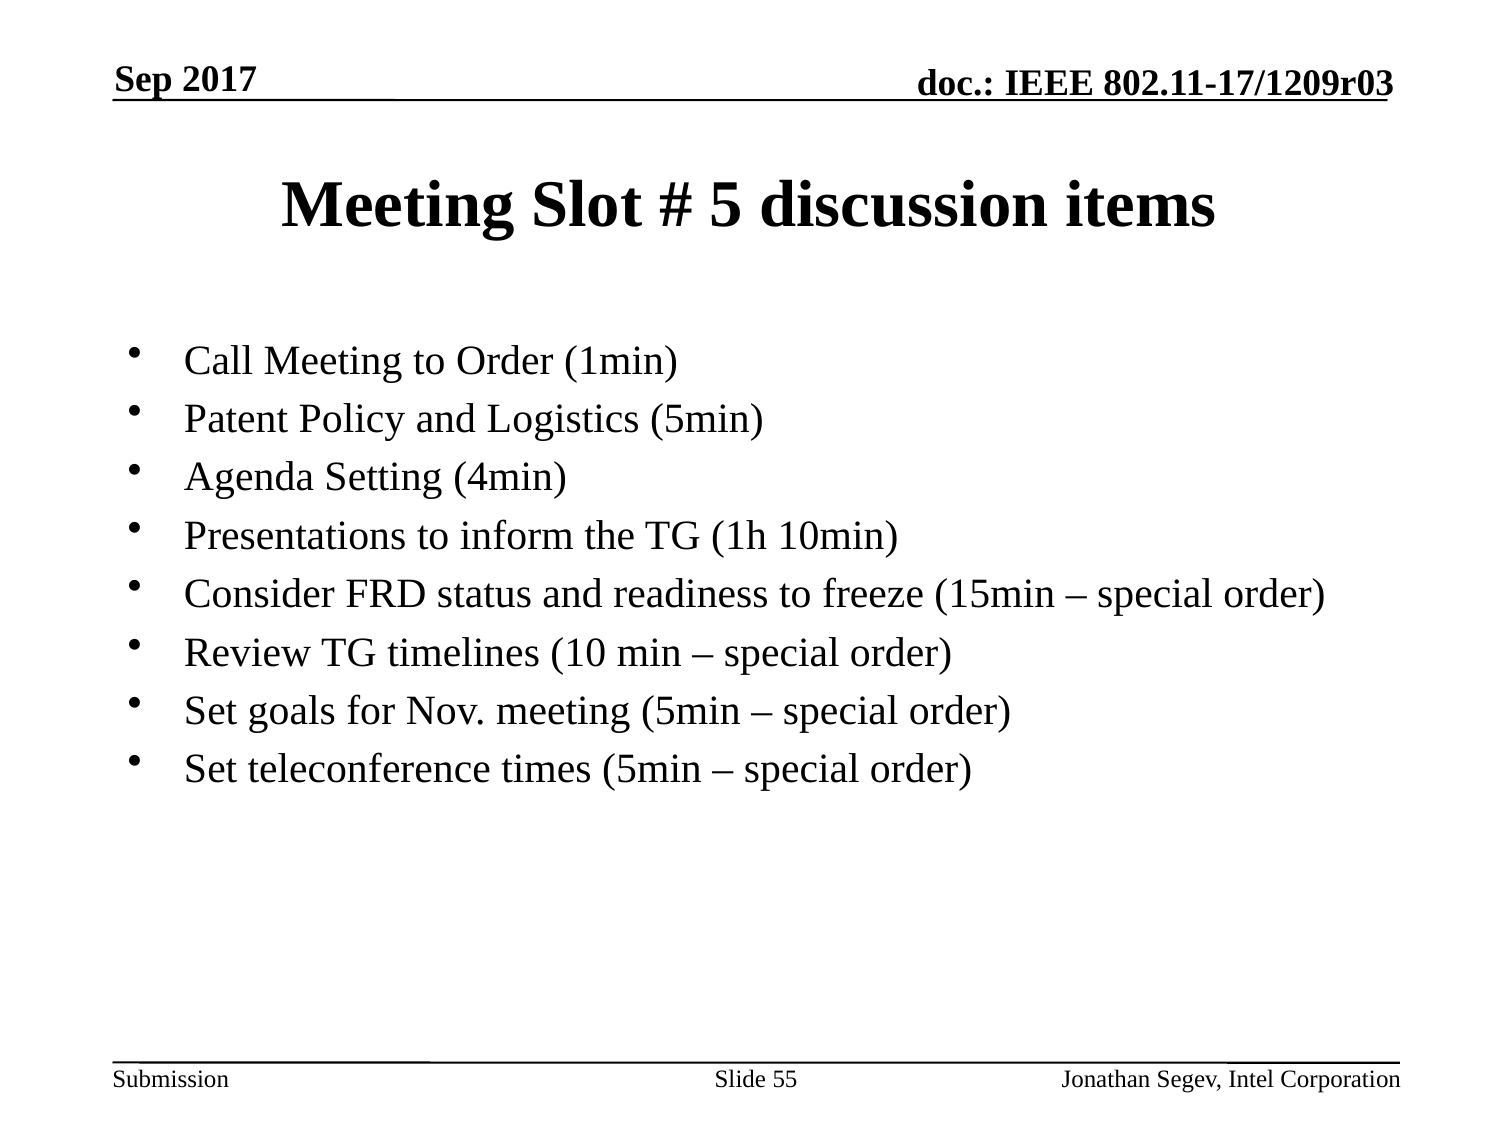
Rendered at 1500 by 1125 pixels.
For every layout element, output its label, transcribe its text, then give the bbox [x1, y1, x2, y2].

slide_number Slide 55 [712, 1061, 800, 1123]
title Meeting Slot # 5 discussion items [112, 112, 1388, 288]
footer Jonathan Segev, Intel Corporation [878, 1061, 1402, 1093]
list Call Meeting to Order (1min) Patent Policy and Logistics (5min) Agenda Setting (4min) Presentations to inform the TG (1h 10min) Consider FRD status and readiness to freeze (15min – special order) Review TG timelines (10 min – special order) Set goals for Nov. meeting (5min – special order) Set teleconference times (5min – special order) [112, 324, 1388, 1000]
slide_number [114, 54, 423, 100]
